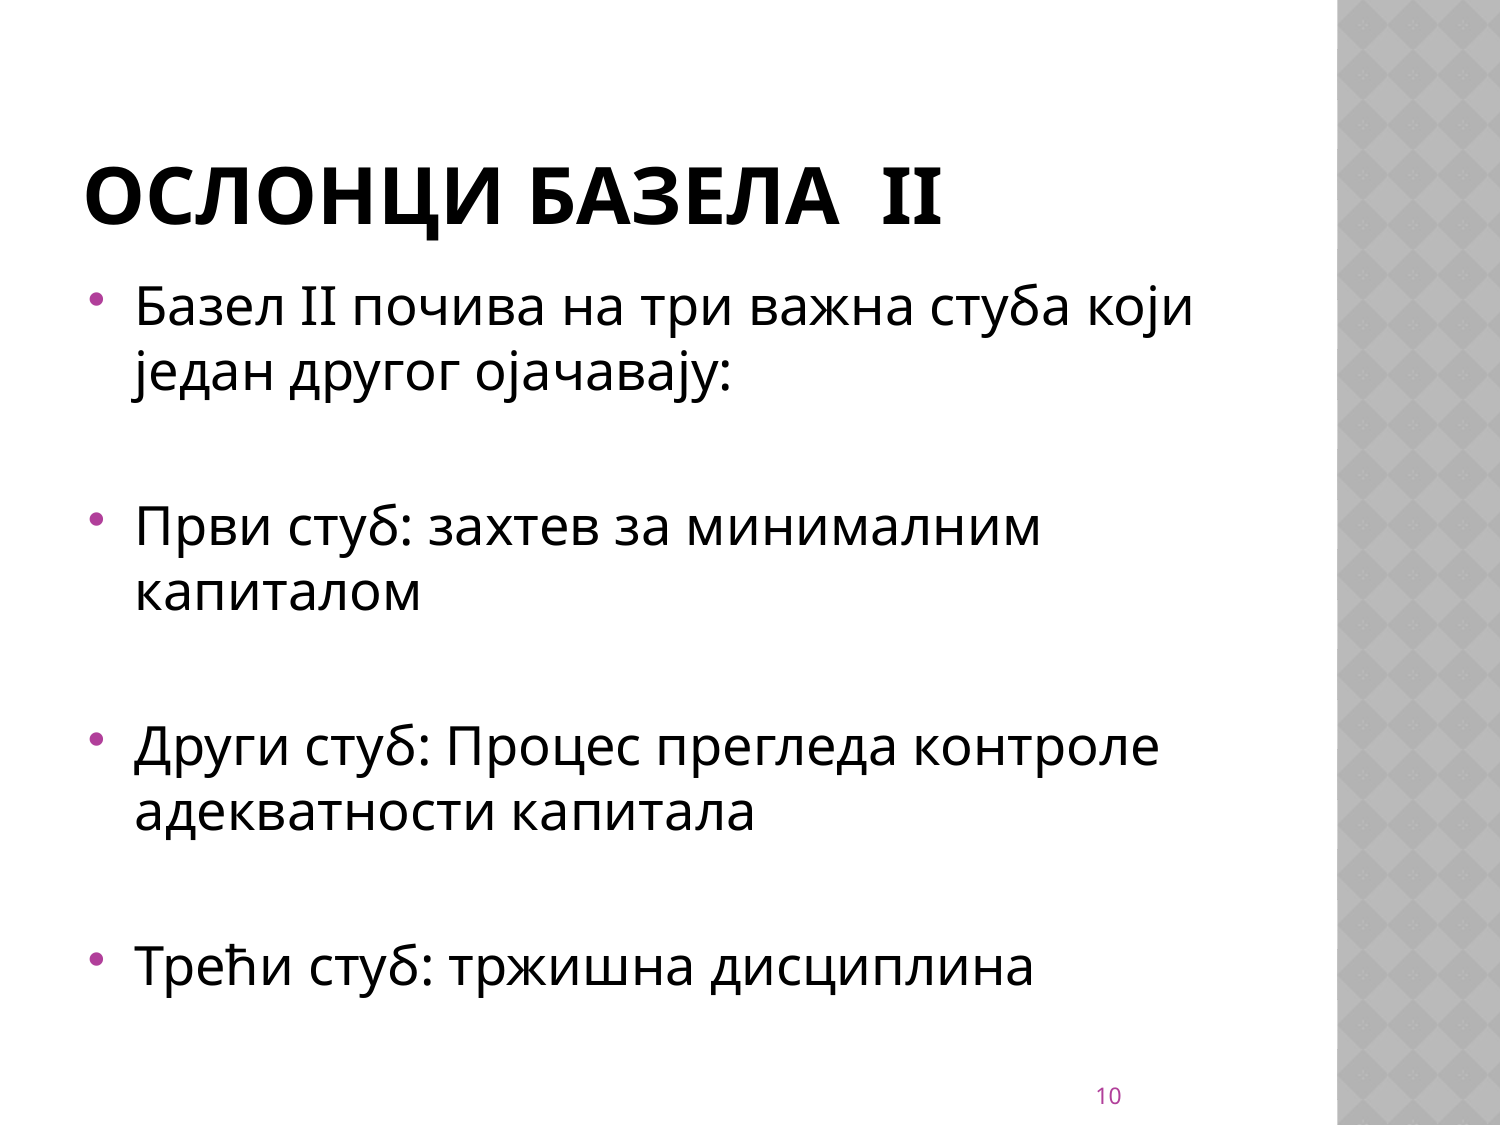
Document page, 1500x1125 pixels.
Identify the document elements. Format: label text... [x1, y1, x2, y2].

slide_number 10 [1025, 1075, 1122, 1113]
list Базел II почива на три важна стуба који један другог ојачавају: Први стуб: захтев за минималним капиталом Други стуб: Процес прегледа контроле адекватности капитала Трећи стуб: тржишна дисциплина [75, 264, 1263, 1059]
title Ослонци базела II [75, 52, 1263, 240]
